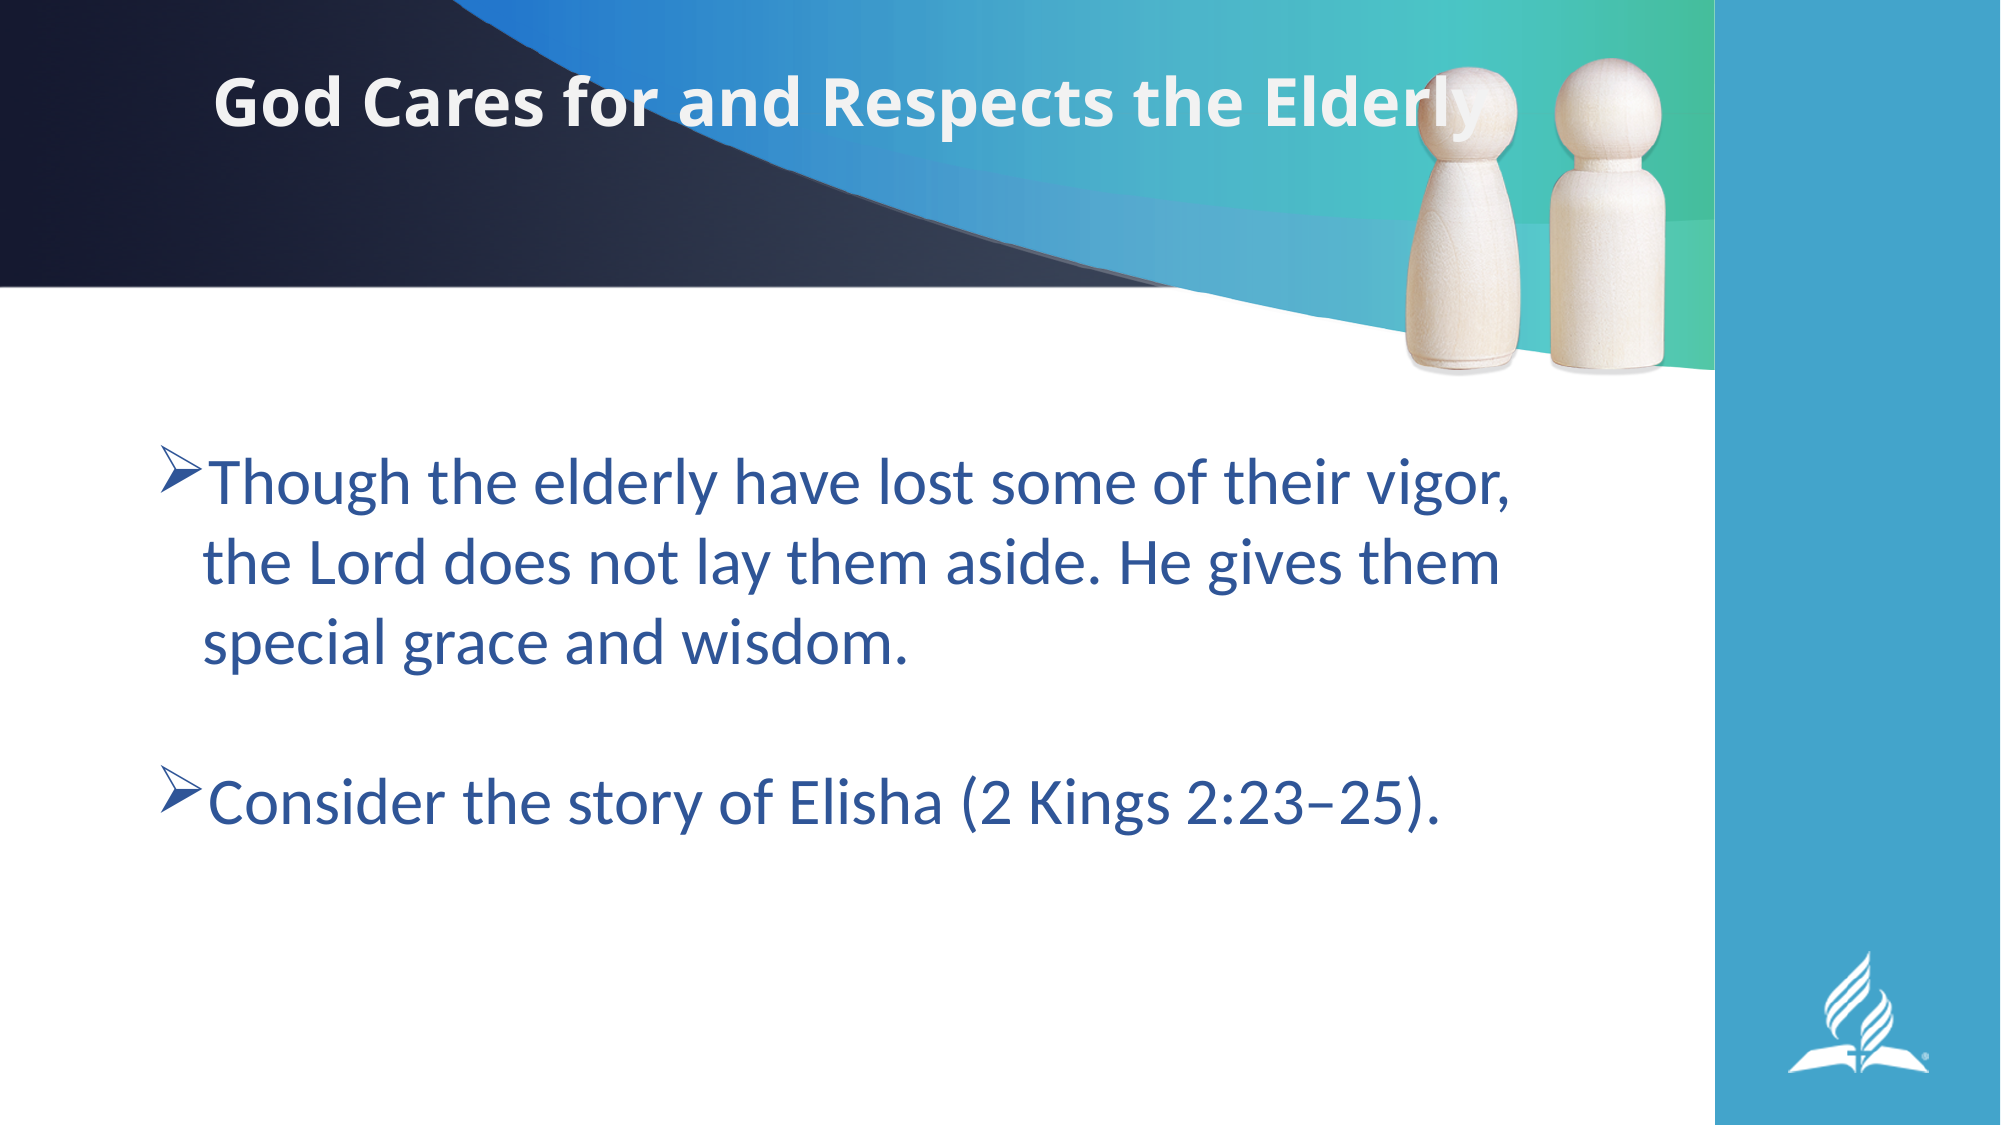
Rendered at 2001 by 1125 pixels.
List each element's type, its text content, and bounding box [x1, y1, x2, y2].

picture [0, 0, 2001, 1125]
list [43, 328, 1678, 1043]
title God Cares for and Respects the Elderly [43, 35, 1678, 254]
text_box Though the elderly have lost some of their vigor, the Lord does not lay them aside. He gives them special grace and wisdom. Consider the story of Elisha (2 Kings 2:23–25). [141, 430, 1550, 1050]
